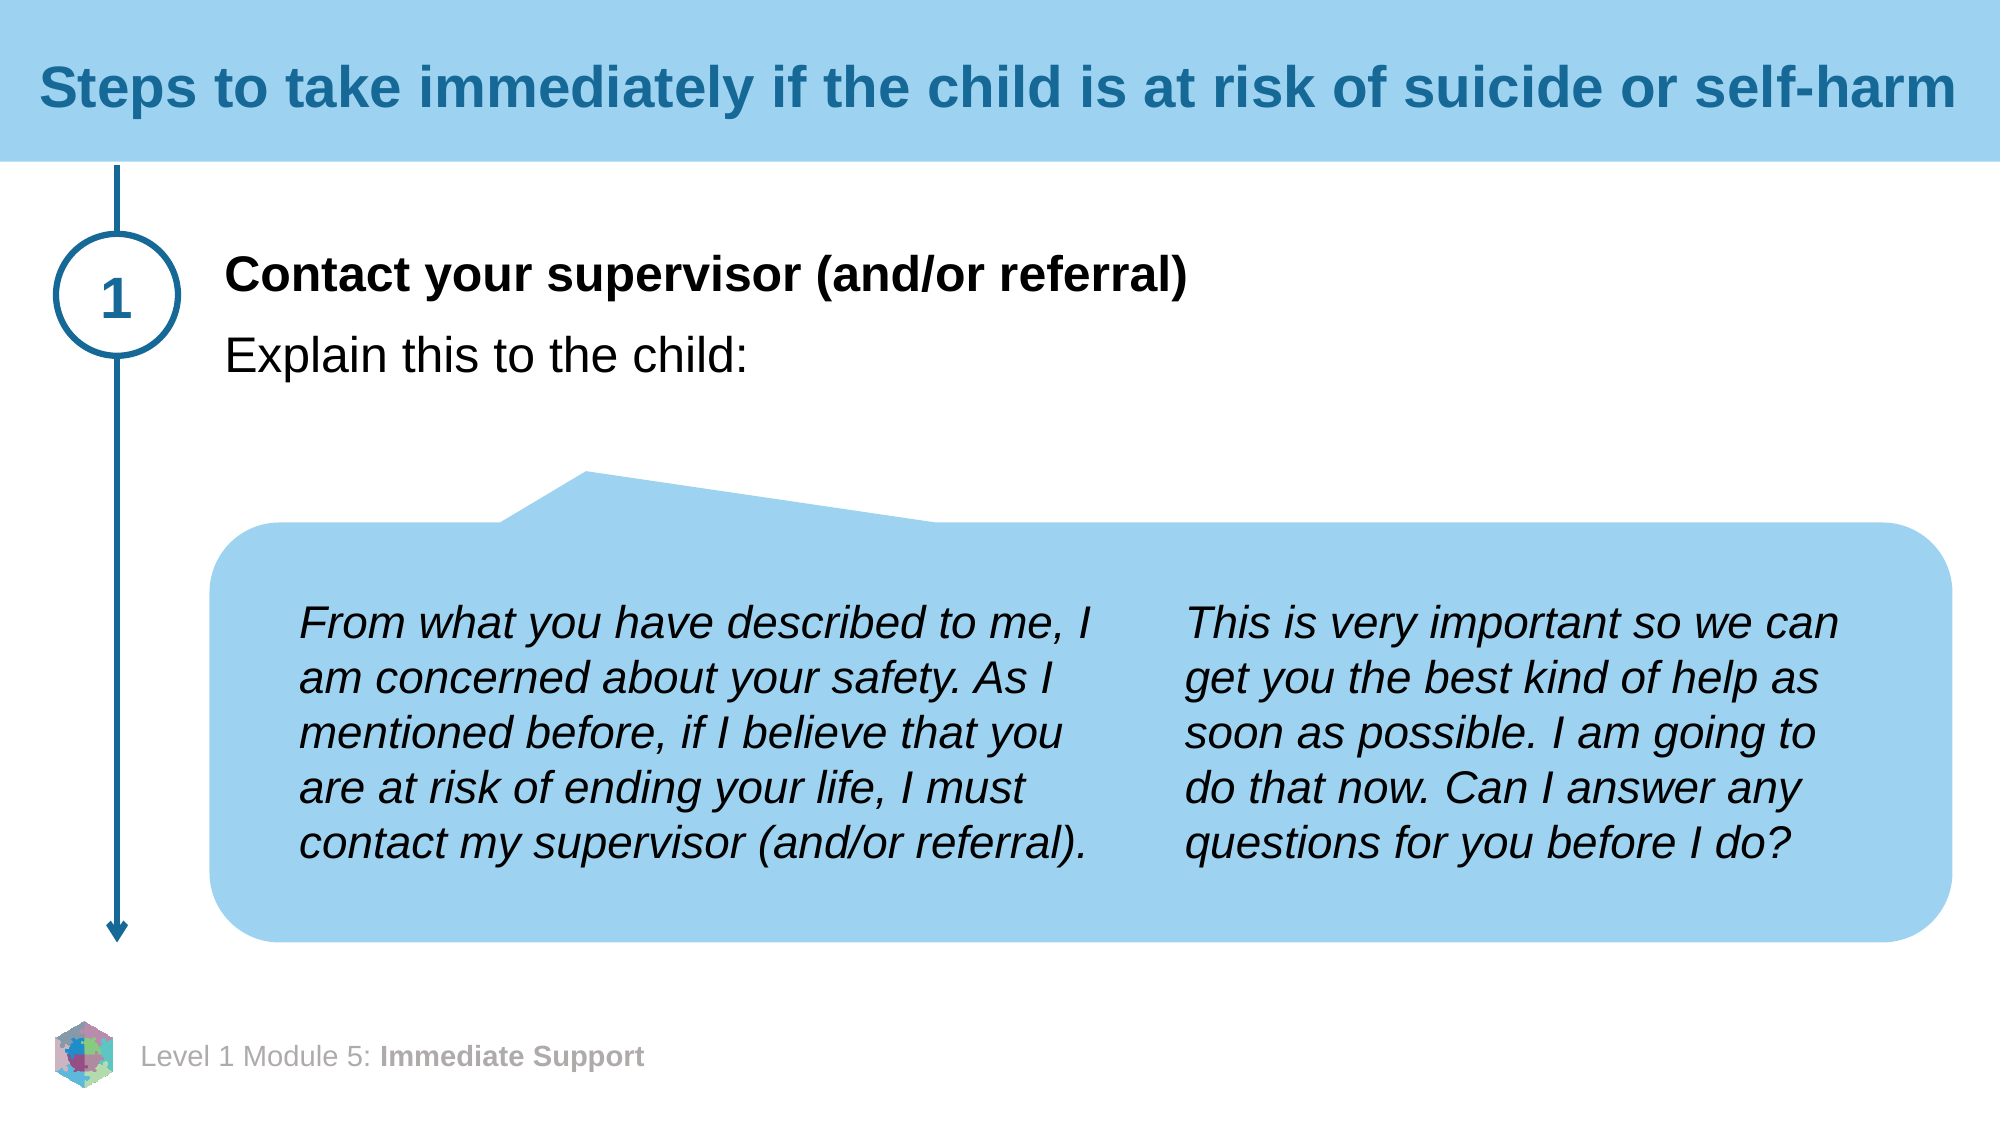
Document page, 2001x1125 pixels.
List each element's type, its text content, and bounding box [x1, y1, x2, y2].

text_box Contact your supervisor (and/or referral) Explain this to the child: [209, 233, 1383, 400]
text_box 1 [118, 232, 180, 357]
text_box This is very important so we can get you the best kind of help as soon as possible. I am going to do that now. Can I answer any questions for you before I do? [1169, 585, 1891, 875]
title Steps to take immediately if the child is at risk of suicide or self-harm [0, 0, 2000, 198]
picture [55, 1021, 113, 1088]
text_box From what you have described to me, I am concerned about your safety. As I mentioned before, if I believe that you are at risk of ending your life, I must contact my supervisor (and/or referral). [284, 585, 1121, 875]
text_box [208, 470, 1954, 944]
text_box 1 [54, 232, 116, 357]
